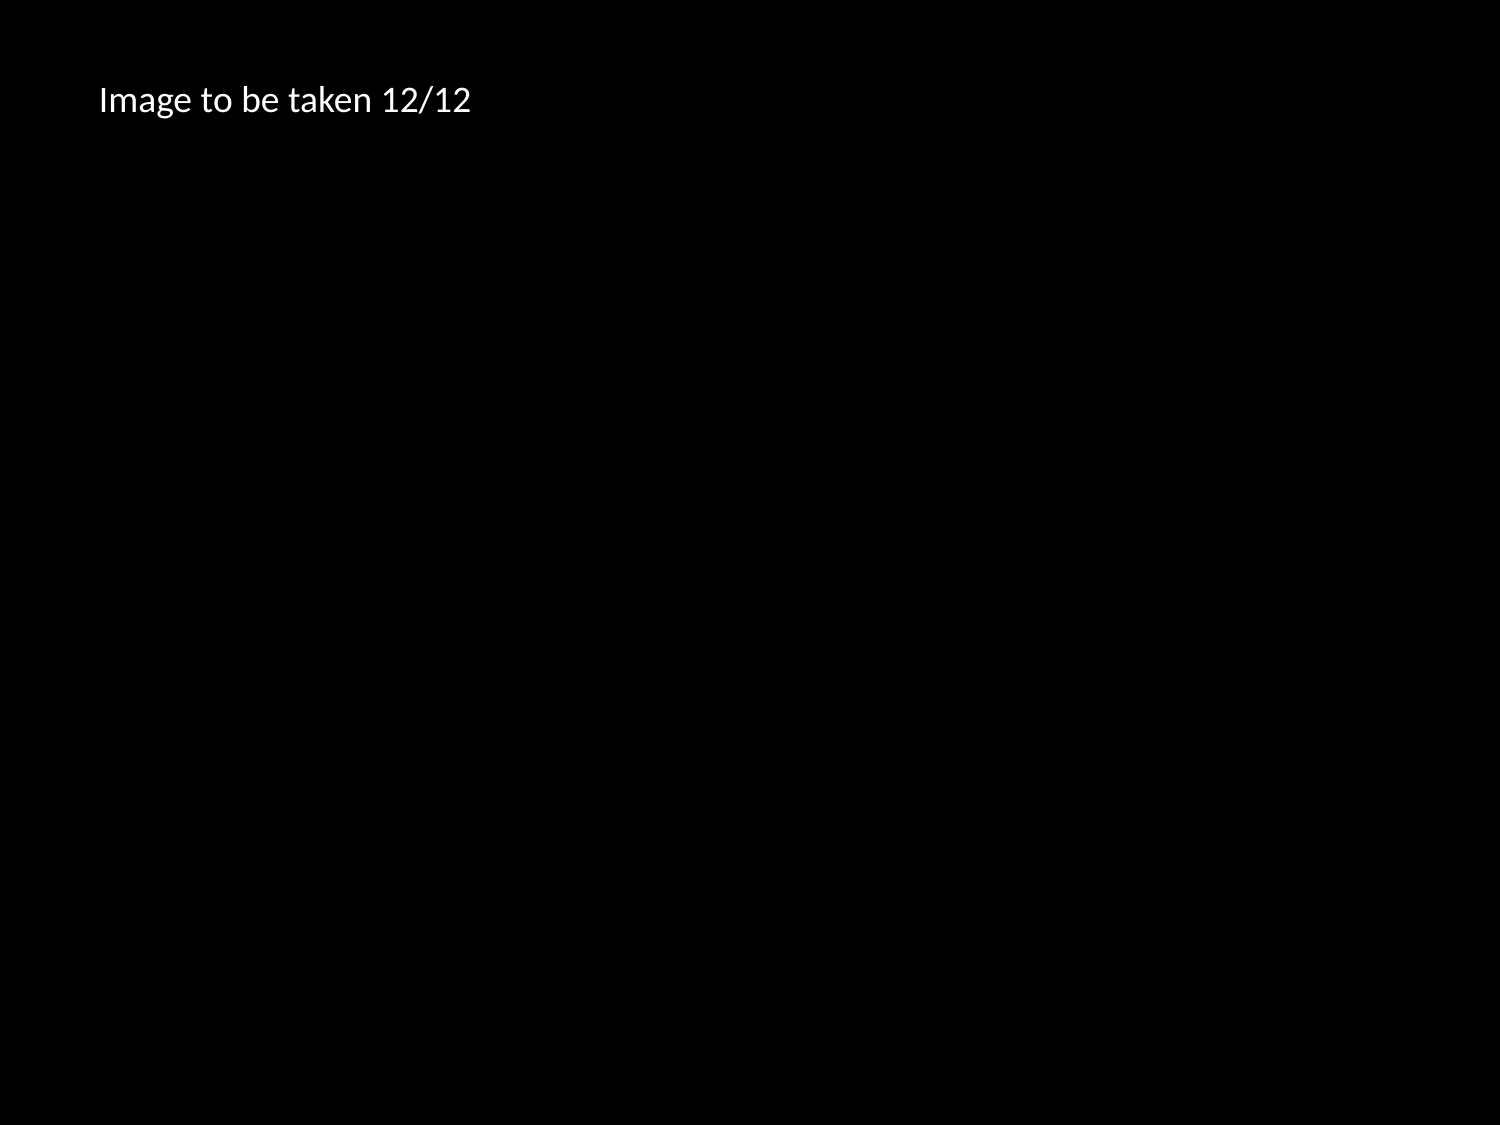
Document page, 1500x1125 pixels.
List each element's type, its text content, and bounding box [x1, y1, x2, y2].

text_box Image to be taken 12/12 [84, 67, 625, 128]
